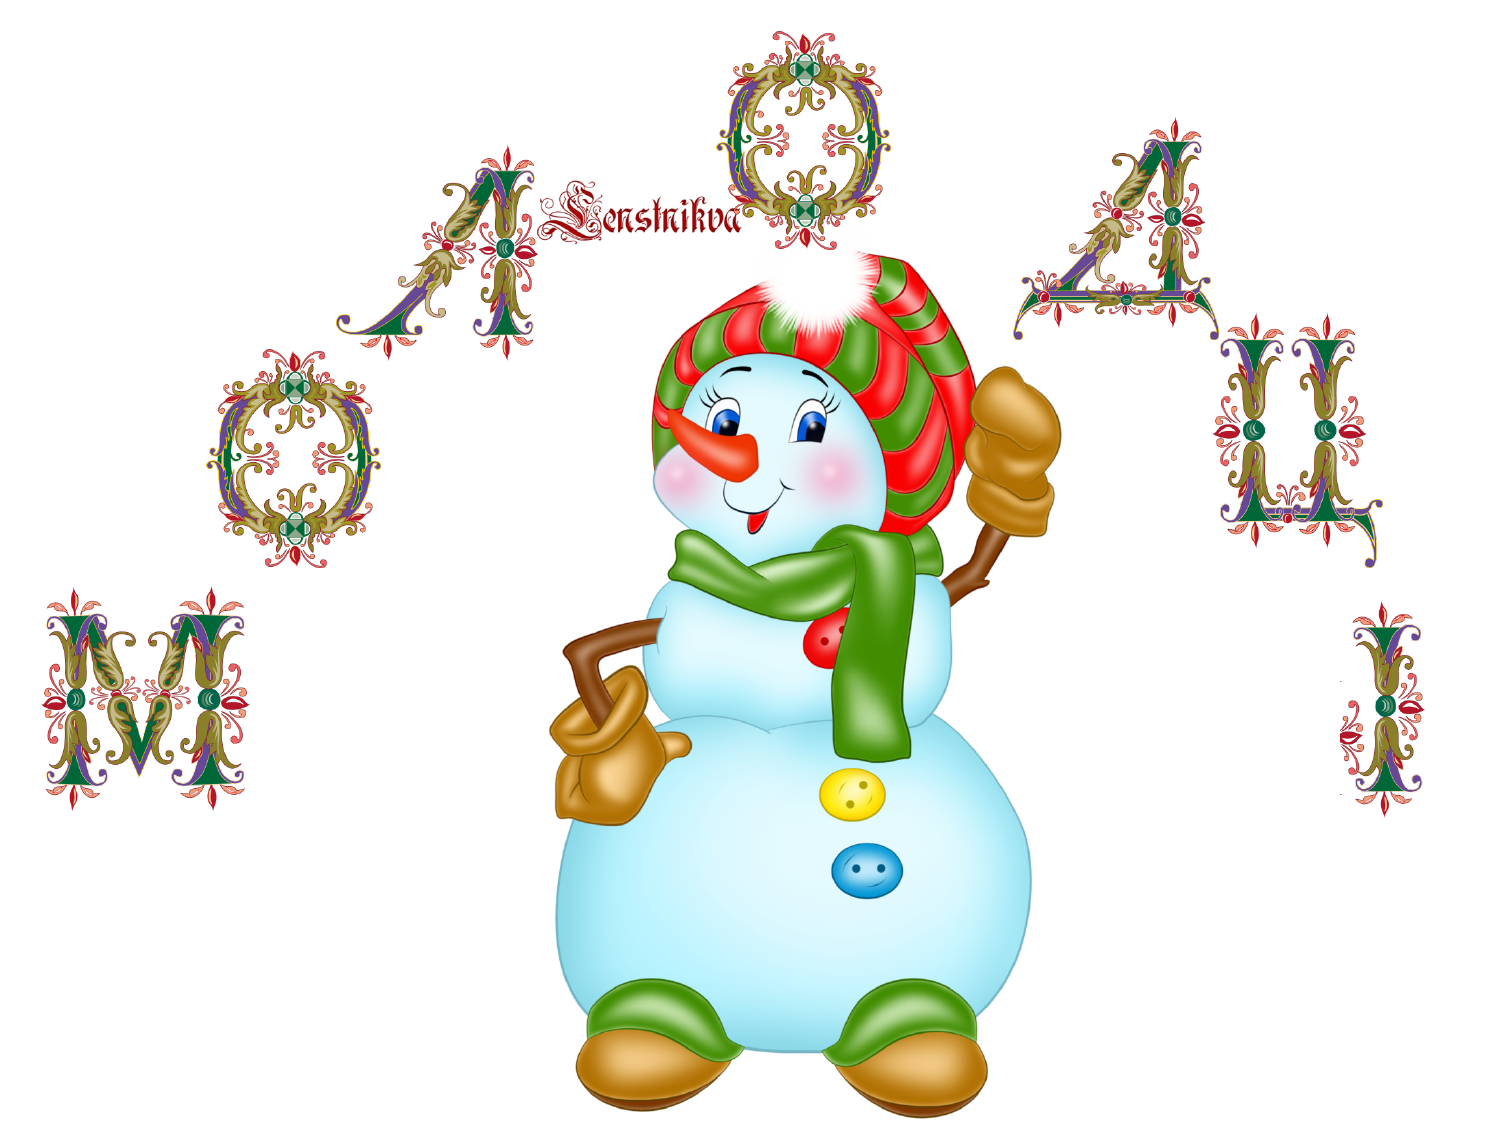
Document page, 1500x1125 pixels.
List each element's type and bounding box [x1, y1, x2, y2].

picture [206, 30, 1383, 1125]
picture [41, 585, 250, 811]
picture [1339, 601, 1425, 818]
